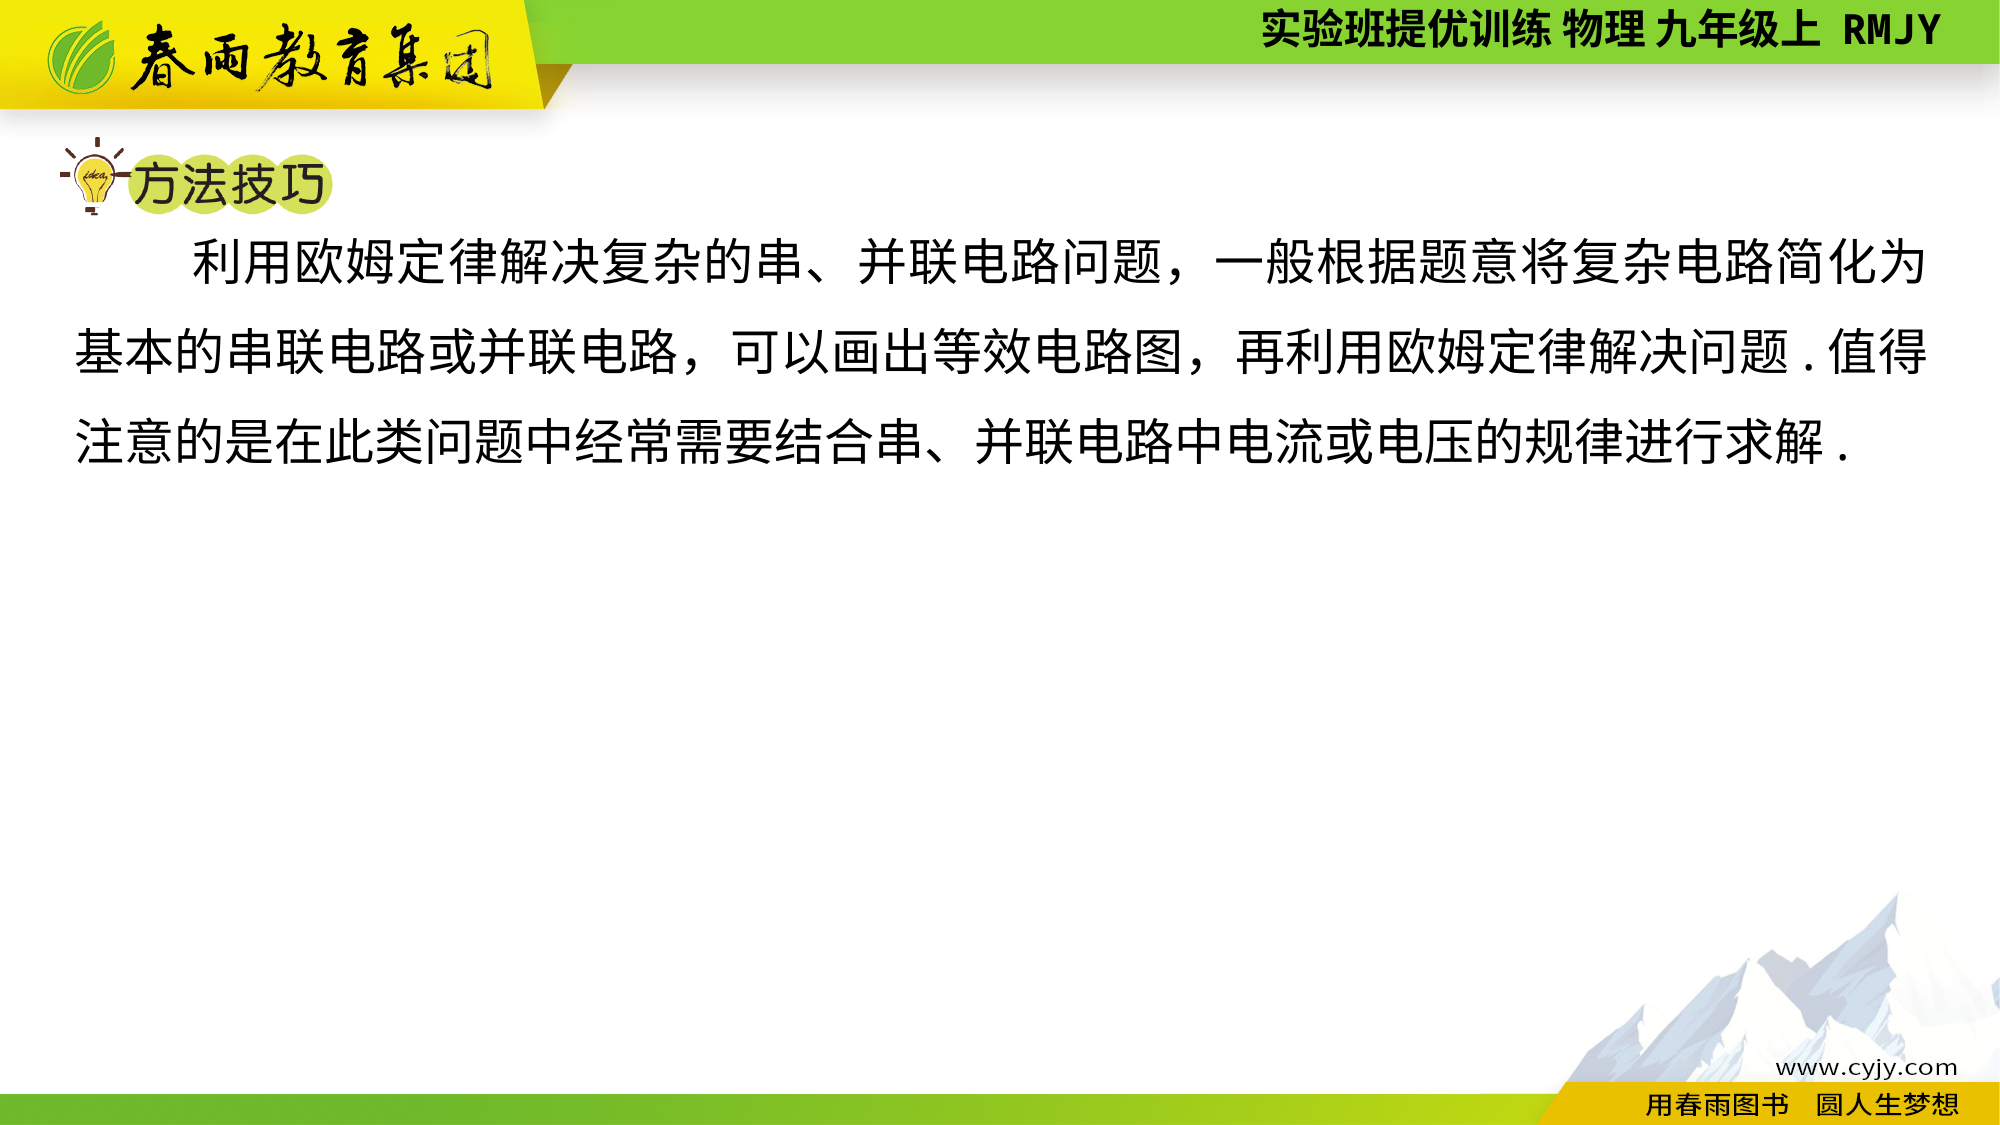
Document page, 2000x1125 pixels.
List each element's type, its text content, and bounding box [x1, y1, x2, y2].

list 利用欧姆定律解决复杂的串、并联电路问题，一般根据题意将复杂电路简化为基本的串联电路或并联电路，可以画出等效电路图，再利用欧姆定律解决问题.值得注意的是在此类问题中经常需要结合串、并联电路中电流或电压的规律进行求解. [59, 193, 1944, 470]
picture [0, 0, 2000, 1125]
